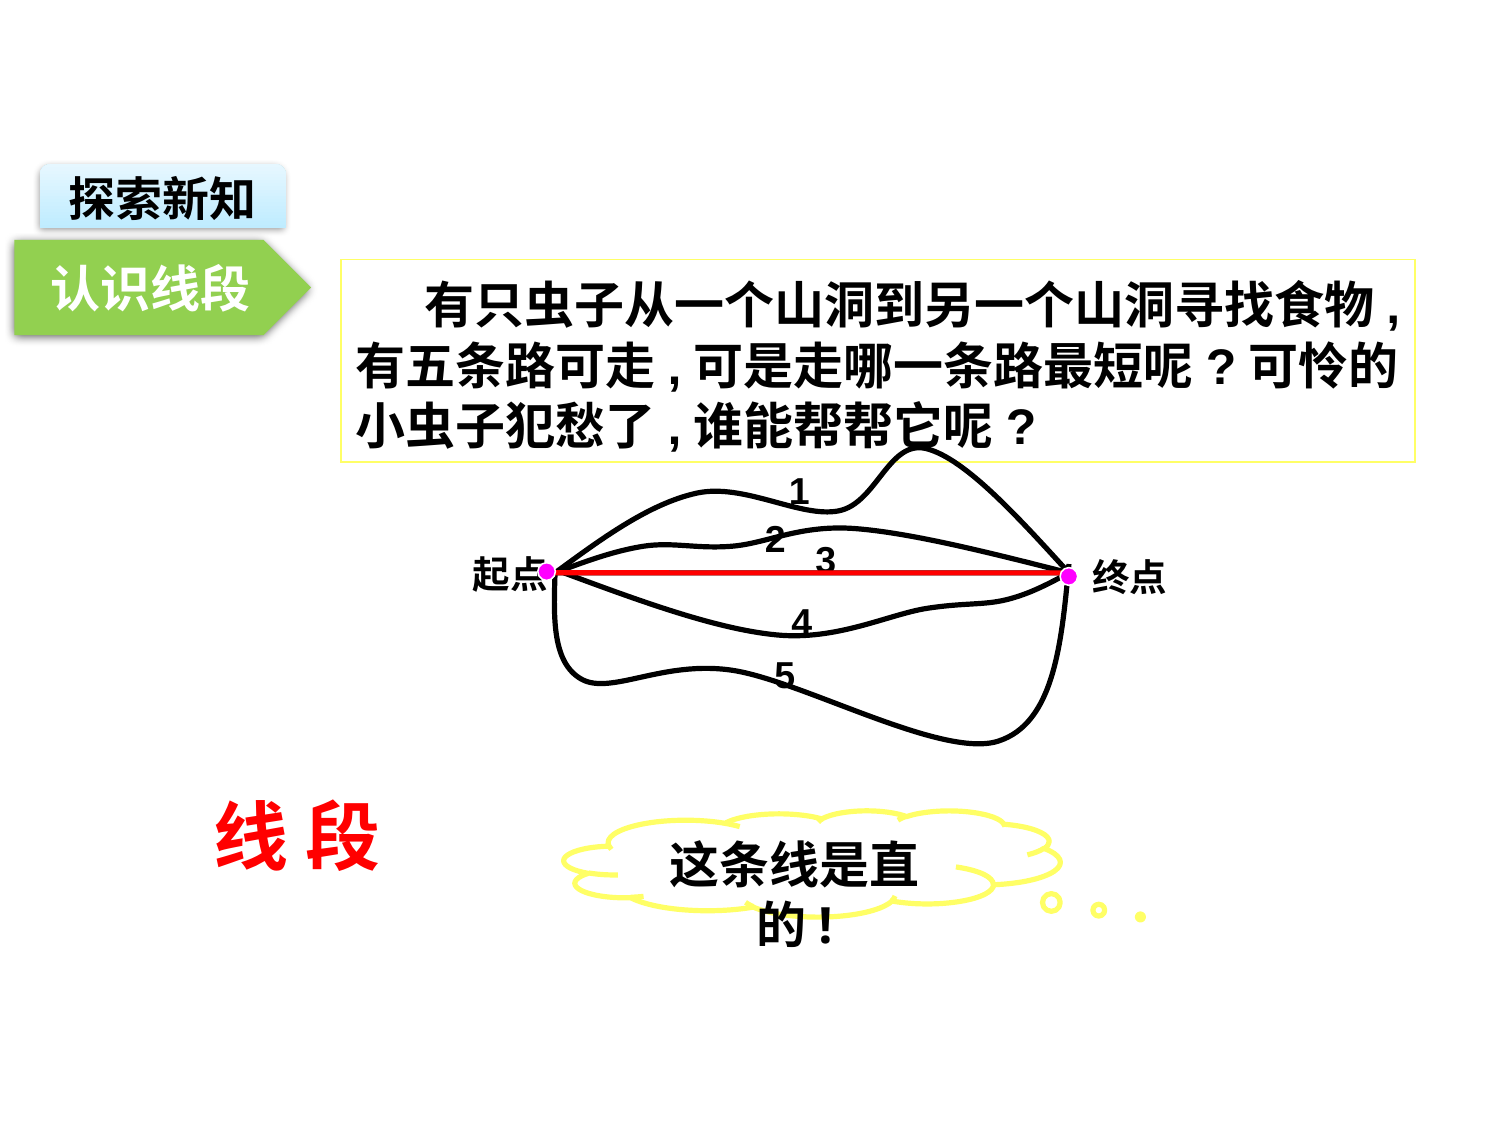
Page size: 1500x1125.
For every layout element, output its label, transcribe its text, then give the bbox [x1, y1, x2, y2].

text_box 有只虫子从一个山洞到另一个山洞寻找食物, 有五条路可走,可是走哪一条路最短呢?可怜的 小虫子犯愁了,谁能帮帮它呢? [341, 259, 1416, 462]
text_box 认识线段 [14, 239, 312, 336]
text_box 终点 [1077, 546, 1183, 606]
text_box 线 段 [198, 782, 396, 888]
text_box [552, 438, 1069, 759]
text_box 探索新知 [39, 164, 286, 228]
text_box [537, 562, 552, 581]
text_box 起点 [457, 543, 552, 604]
text_box 这条线是直的! [1092, 904, 1105, 917]
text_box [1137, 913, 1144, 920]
text_box 这条线是直的! [563, 810, 1061, 918]
text_box [1069, 567, 1078, 586]
